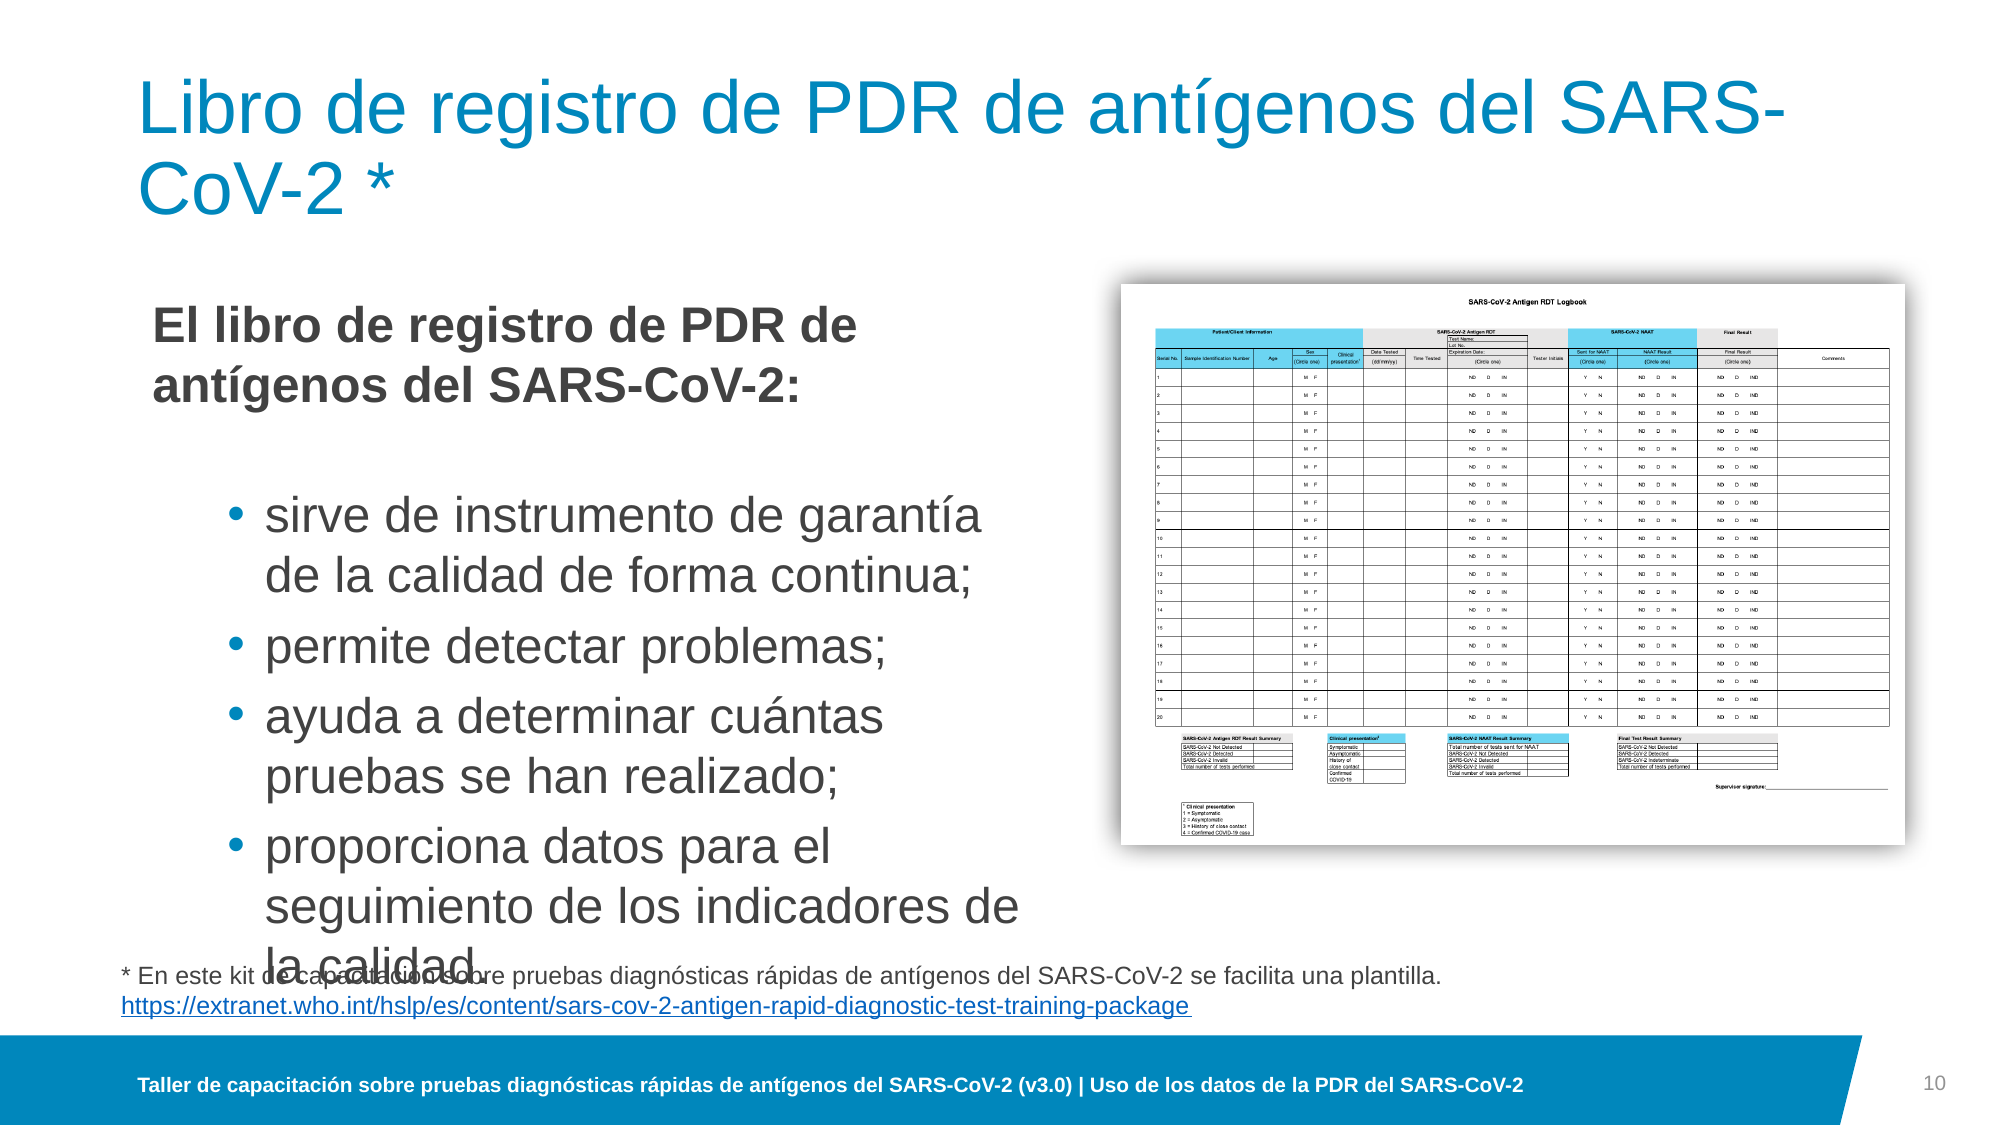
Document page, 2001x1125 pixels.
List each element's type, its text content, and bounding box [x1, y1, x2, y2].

list El libro de registro de PDR de antígenos del SARS-CoV-2: sirve de instrumento de garantía de la calidad de forma continua; permite detectar problemas; ayuda a determinar cuántas pruebas se han realizado; proporciona datos para el seguimiento de los indicadores de la calidad. [137, 284, 1064, 952]
text_box * En este kit de capacitación sobre pruebas diagnósticas rápidas de antígenos del SARS-CoV-2 se facilita una plantilla. https://extranet.who.int/hslp/es/content/sars-cov-2-antigen-rapid-diagnostic-test-training-package [106, 952, 1553, 1028]
slide_number 10 [1862, 1035, 1947, 1125]
footer Taller de capacitación sobre pruebas diagnósticas rápidas de antígenos del SARS-CoV-2 (v3.0) | Uso de los datos de la PDR del SARS-CoV-2 [137, 1042, 1687, 1125]
title Libro de registro de PDR de antígenos del SARS-CoV-2 * [137, 76, 1863, 232]
picture [1121, 284, 1905, 845]
